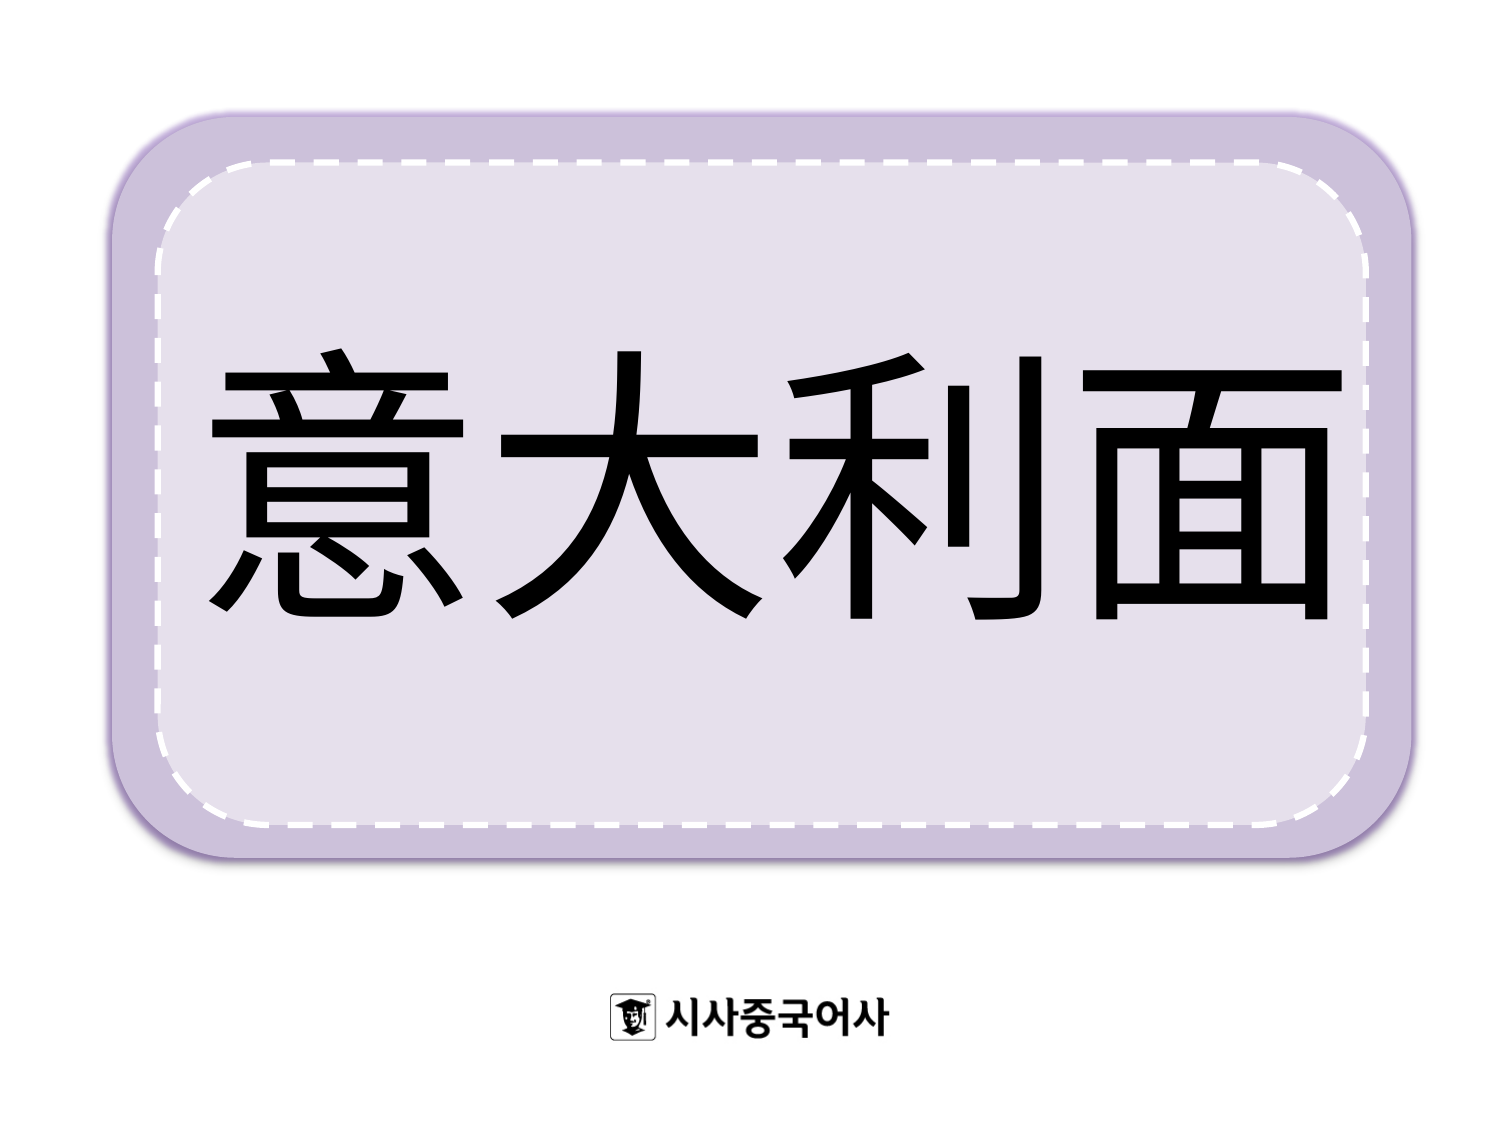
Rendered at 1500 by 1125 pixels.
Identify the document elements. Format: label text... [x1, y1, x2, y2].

text_box [162, 160, 1371, 824]
picture [602, 987, 898, 1047]
text_box 意大利面 [171, 148, 1380, 811]
